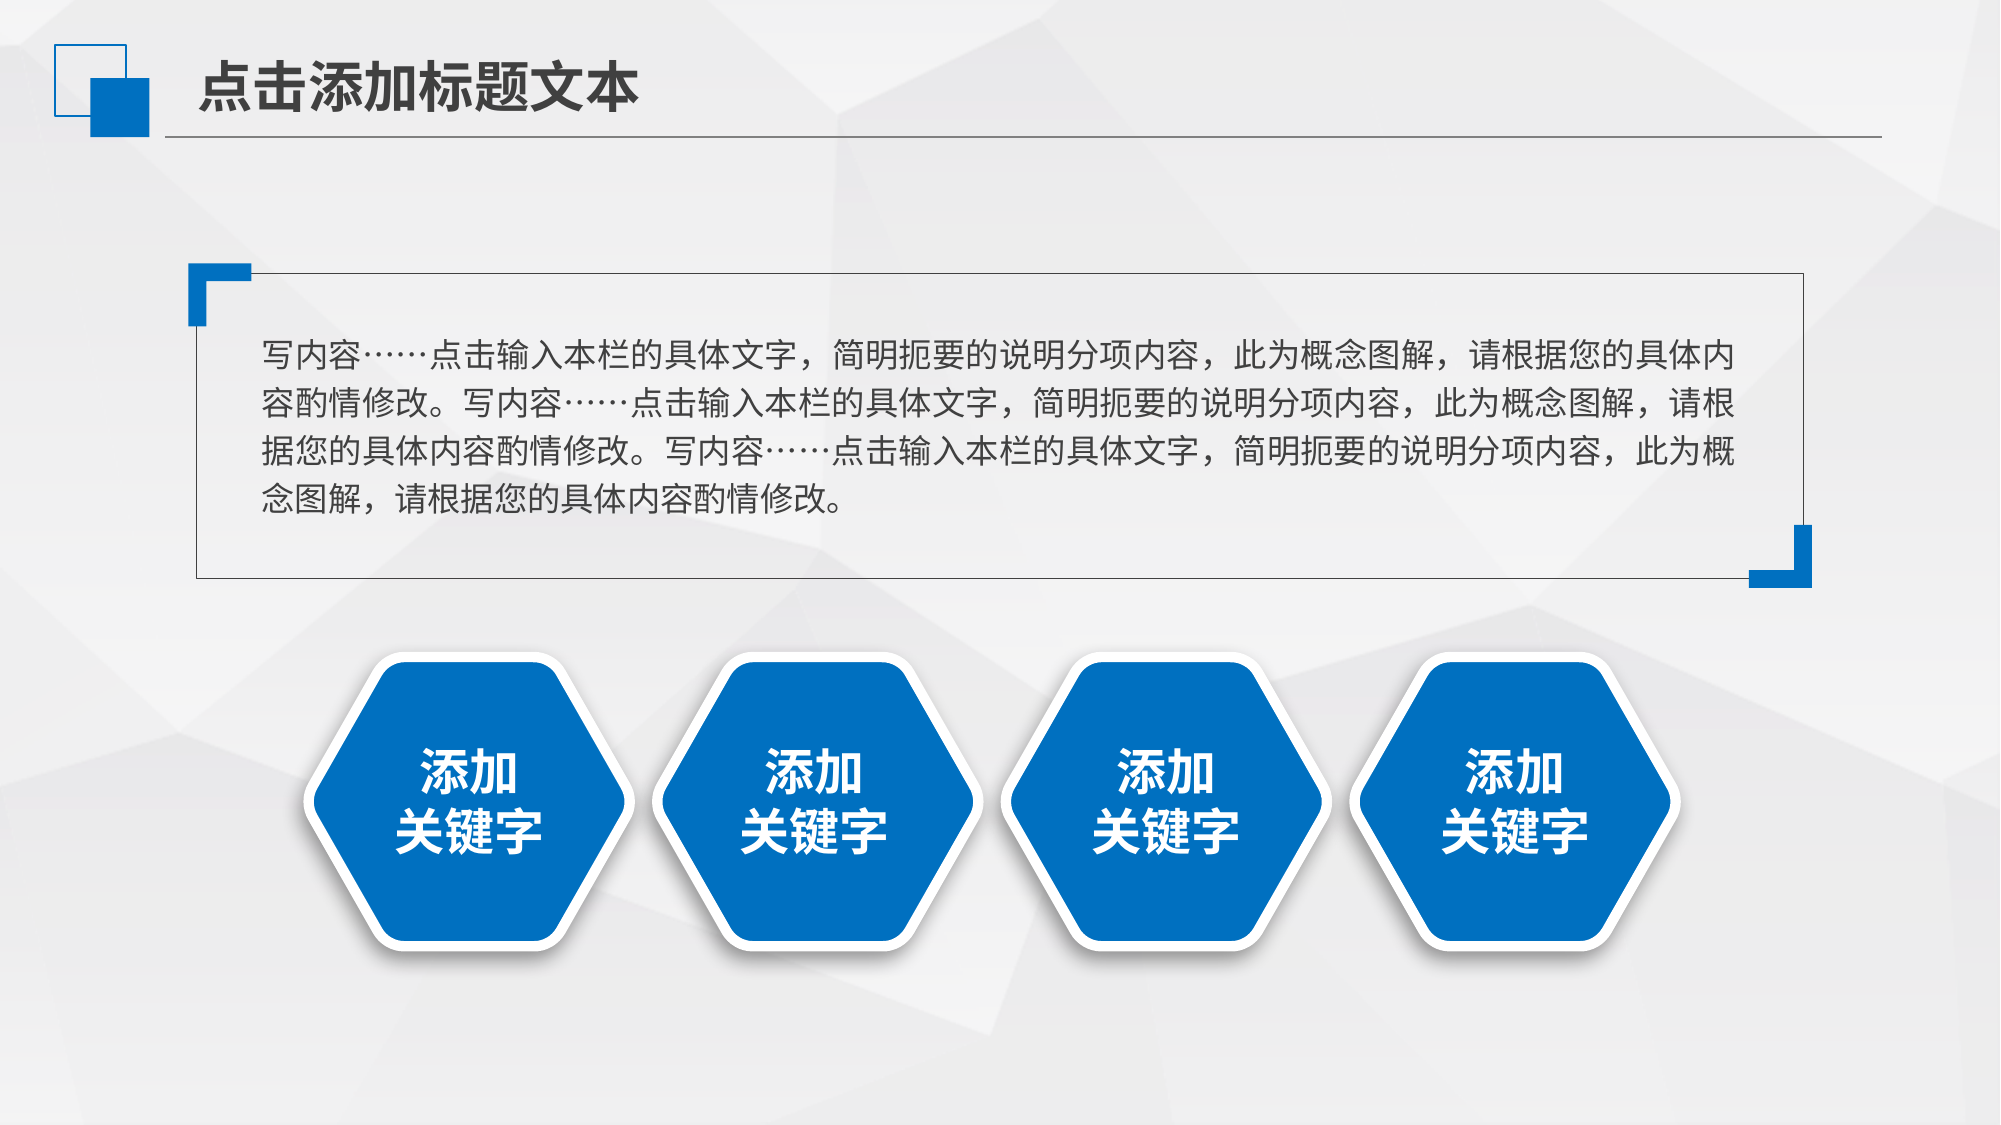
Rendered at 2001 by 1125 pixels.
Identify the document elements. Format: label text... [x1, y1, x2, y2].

picture [0, 0, 2000, 1125]
text_box [1747, 523, 1814, 590]
text_box 点击添加标题文本 [182, 44, 656, 127]
text_box 添加 关键字 [363, 740, 576, 861]
text_box [186, 261, 254, 328]
text_box 添加 关键字 [1409, 740, 1622, 861]
text_box 写内容……点击输入本栏的具体文字，简明扼要的说明分项内容，此为概念图解，请根据您的具体内容酌情修改。写内容……点击输入本栏的具体文字，简明扼要的说明分项内容，此为概念图解，请根据您的具体内容酌情修改。写内容……点击输入本栏的具体文字，简明扼要的说明分项内容，此为概念图解，请根据您的具体内容酌情修改。 [261, 326, 1739, 518]
text_box [194, 271, 1805, 580]
text_box 添加 关键字 [1060, 740, 1273, 861]
text_box [1005, 657, 1327, 947]
text_box 添加 关键字 [708, 740, 921, 861]
text_box [657, 657, 979, 947]
text_box [308, 657, 630, 947]
text_box [1354, 657, 1676, 947]
